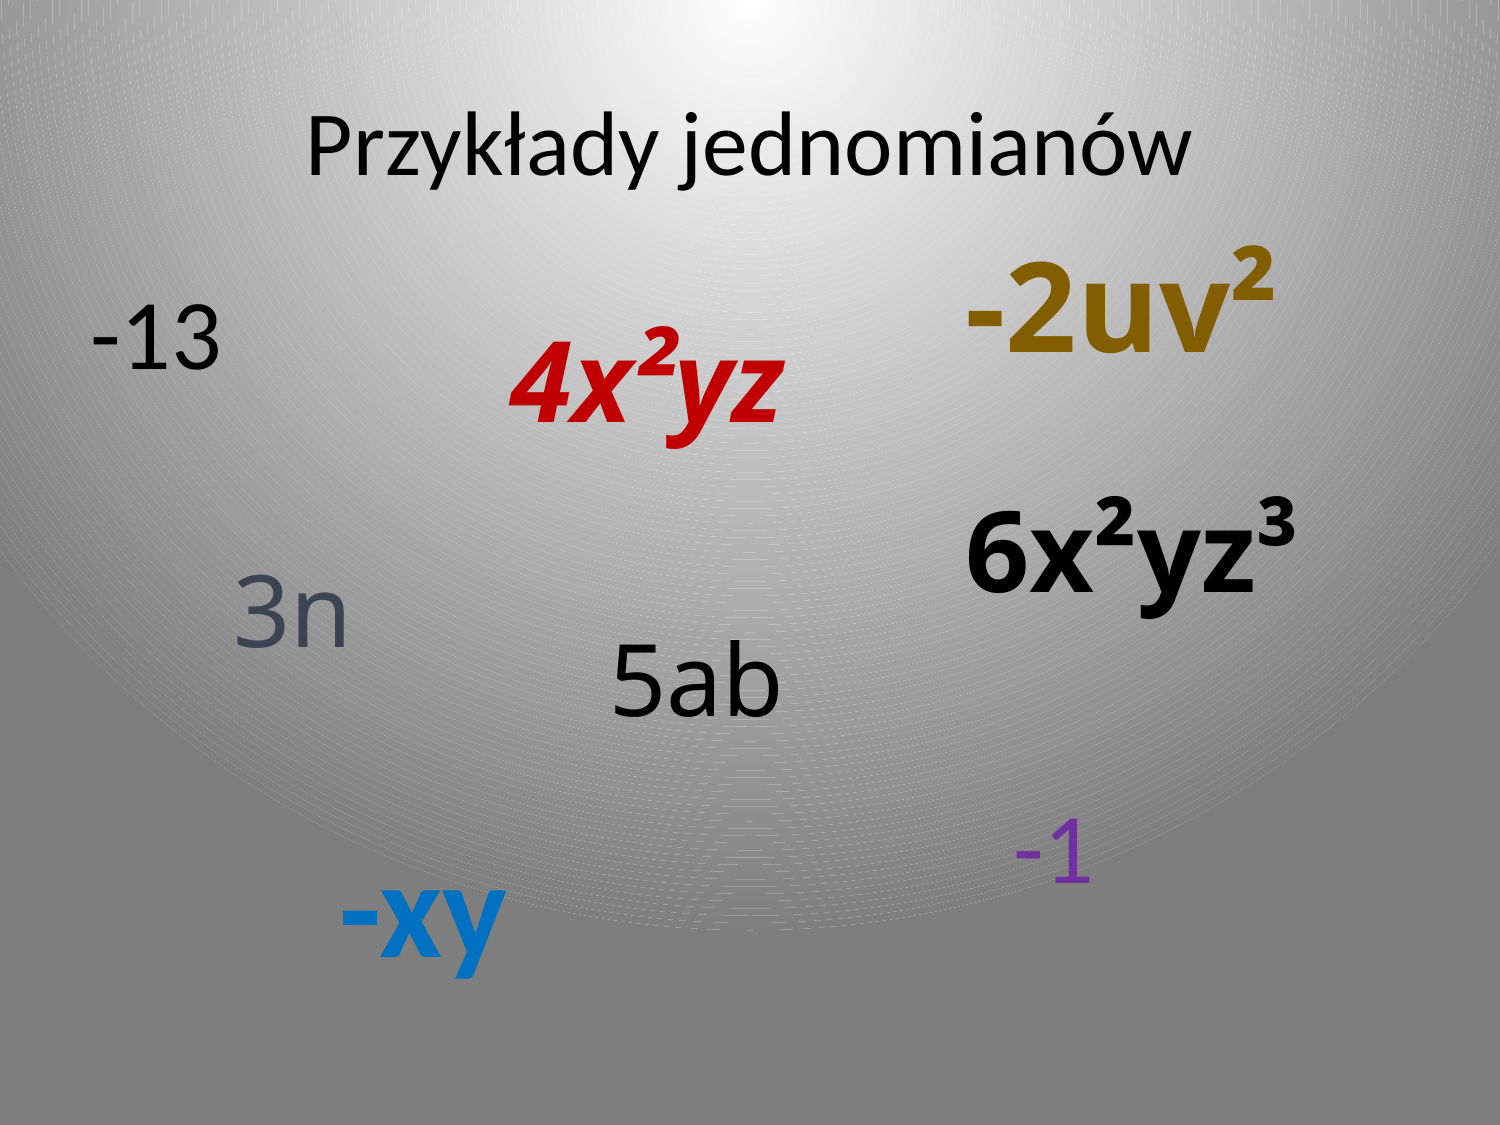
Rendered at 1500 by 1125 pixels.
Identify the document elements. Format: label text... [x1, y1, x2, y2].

list -13 [75, 262, 349, 457]
text_box 4x²yz [495, 302, 845, 497]
text_box 3n [218, 540, 492, 734]
text_box [569, 581, 843, 776]
text_box -xy [324, 812, 599, 1007]
title Przykłady jednomianów [75, 45, 1425, 233]
text_box -1 [998, 775, 1272, 970]
text_box 5ab [594, 608, 868, 803]
text_box -2uv² [950, 219, 1458, 414]
text_box 6x²yz³ [950, 472, 1419, 766]
